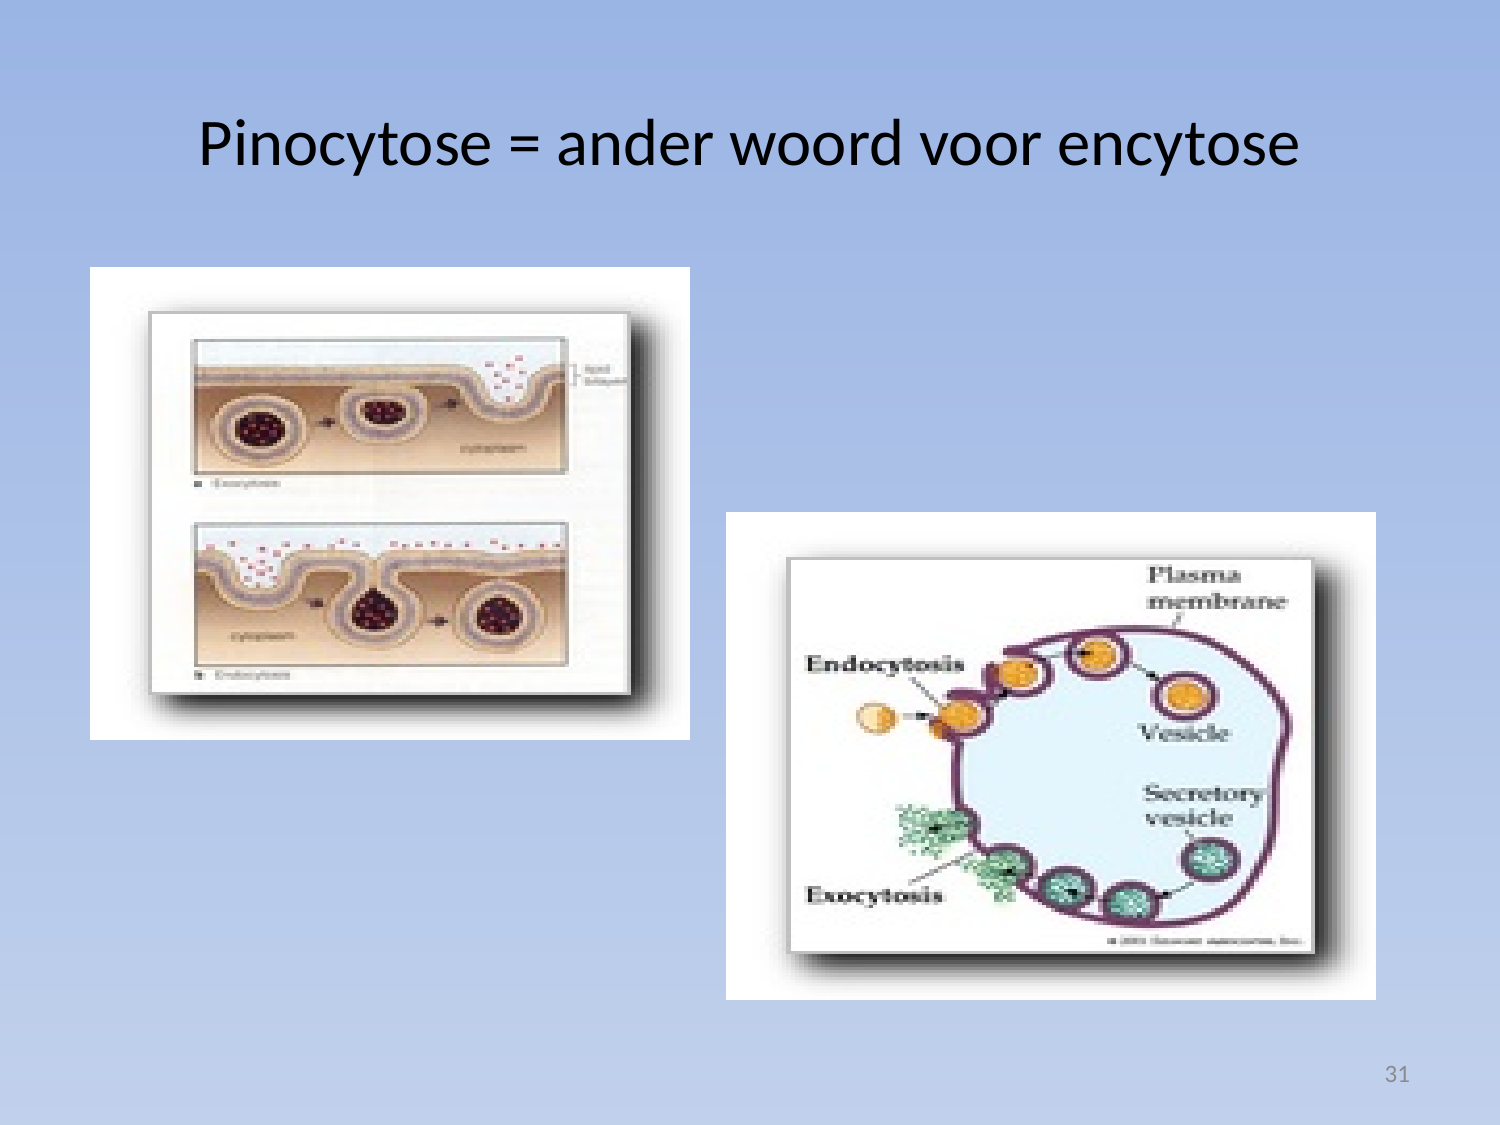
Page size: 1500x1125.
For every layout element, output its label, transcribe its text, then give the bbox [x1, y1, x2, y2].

title Pinocytose = ander woord voor encytose [75, 45, 1425, 233]
picture [725, 511, 1377, 1000]
slide_number 31 [1074, 1042, 1425, 1103]
picture [90, 266, 690, 740]
